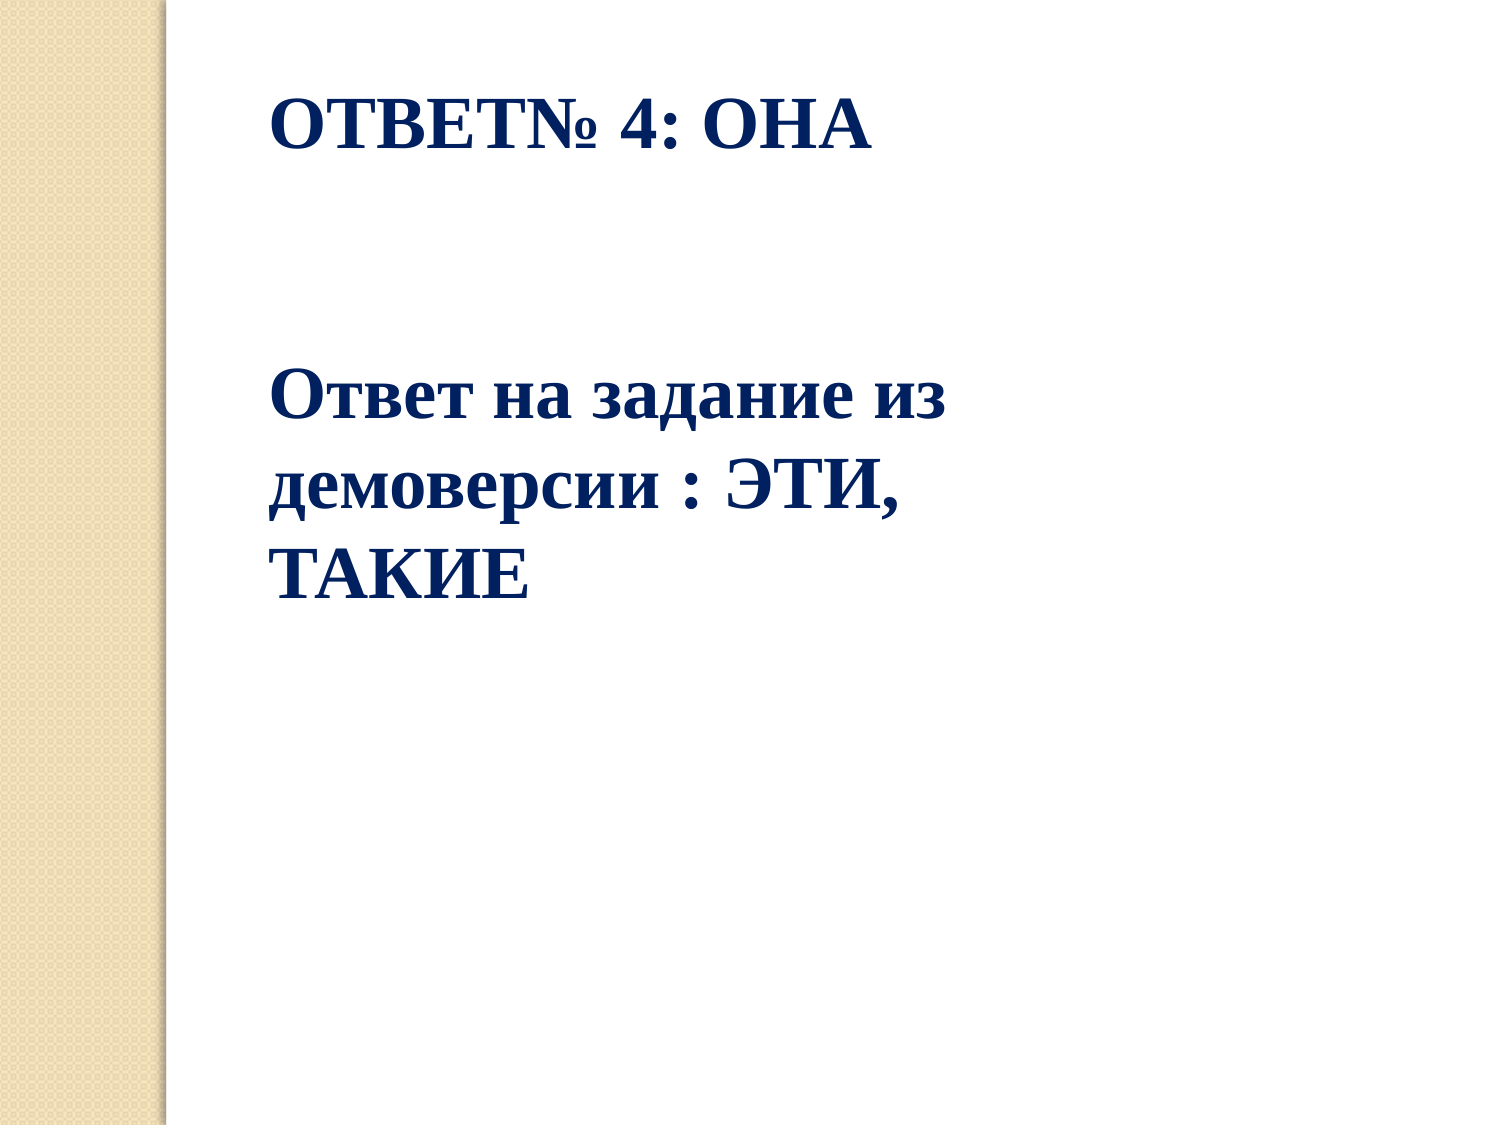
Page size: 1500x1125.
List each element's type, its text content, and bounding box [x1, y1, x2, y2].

text_box ОТВЕТ№ 4: ОНА Ответ на задание из демоверсии : ЭТИ, ТАКИЕ [253, 66, 1037, 622]
